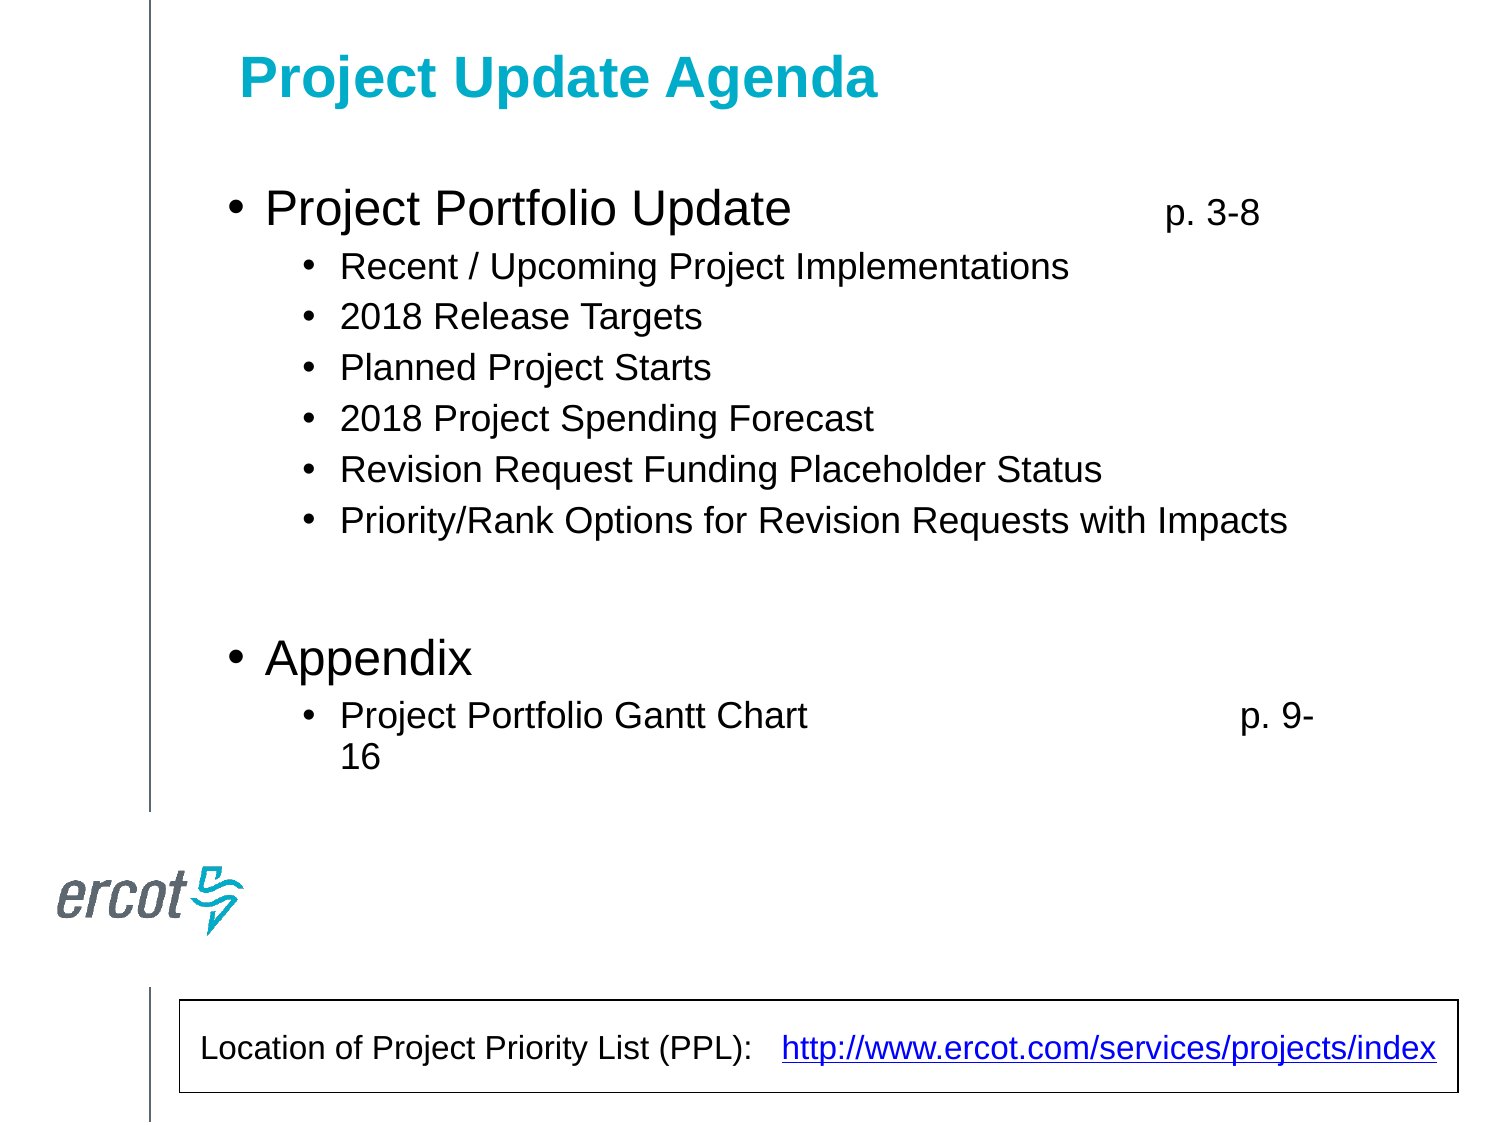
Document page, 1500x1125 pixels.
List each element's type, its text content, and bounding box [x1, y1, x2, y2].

list Project Portfolio Update p. 3-8 Recent / Upcoming Project Implementations 2018 Release Targets Planned Project Starts 2018 Project Spending Forecast Revision Request Funding Placeholder Status Priority/Rank Options for Revision Requests with Impacts Appendix Project Portfolio Gantt Chart p. 9-16 [212, 174, 1350, 838]
text_box Project Update Agenda [224, 39, 1063, 125]
text_box Location of Project Priority List (PPL): http://www.ercot.com/services/projects/index [179, 999, 1459, 1093]
picture [53, 862, 247, 938]
